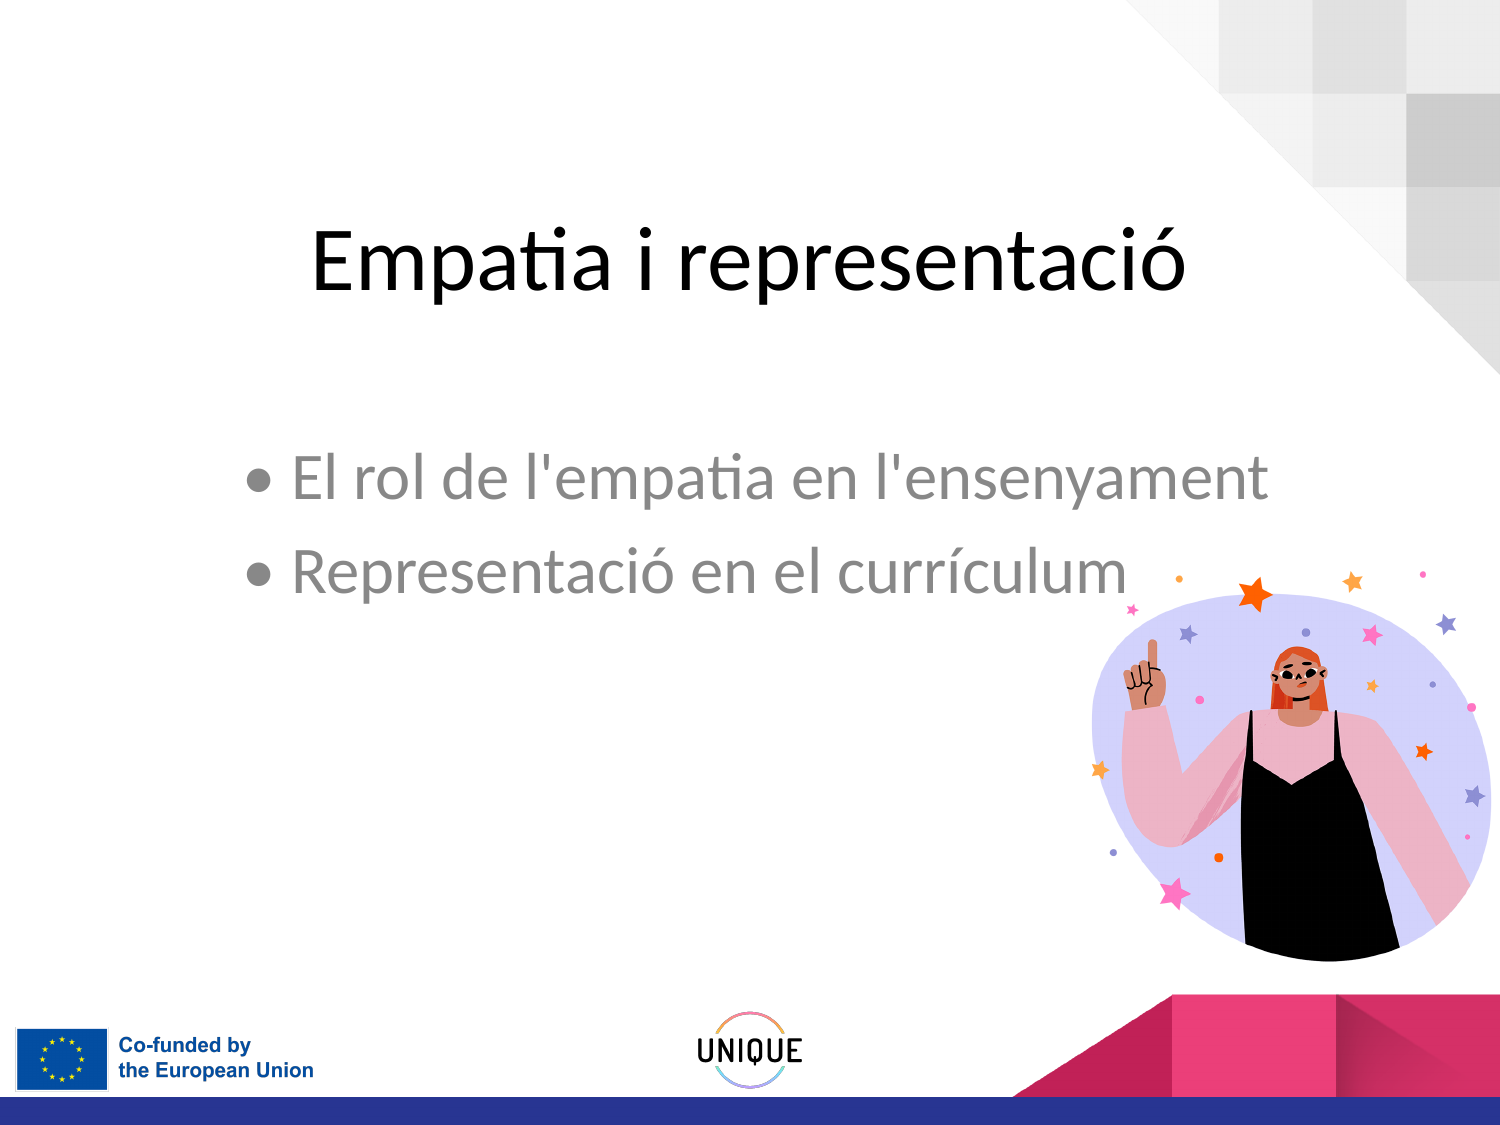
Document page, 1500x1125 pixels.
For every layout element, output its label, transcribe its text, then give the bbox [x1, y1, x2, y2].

title Empatia i representació [112, 132, 1388, 375]
picture [1059, 544, 1500, 979]
picture [0, 993, 1500, 1125]
picture [1125, 0, 1500, 375]
subtitle • El rol de l'empatia en l'ensenyament • Representació en el currículum [227, 425, 1476, 714]
